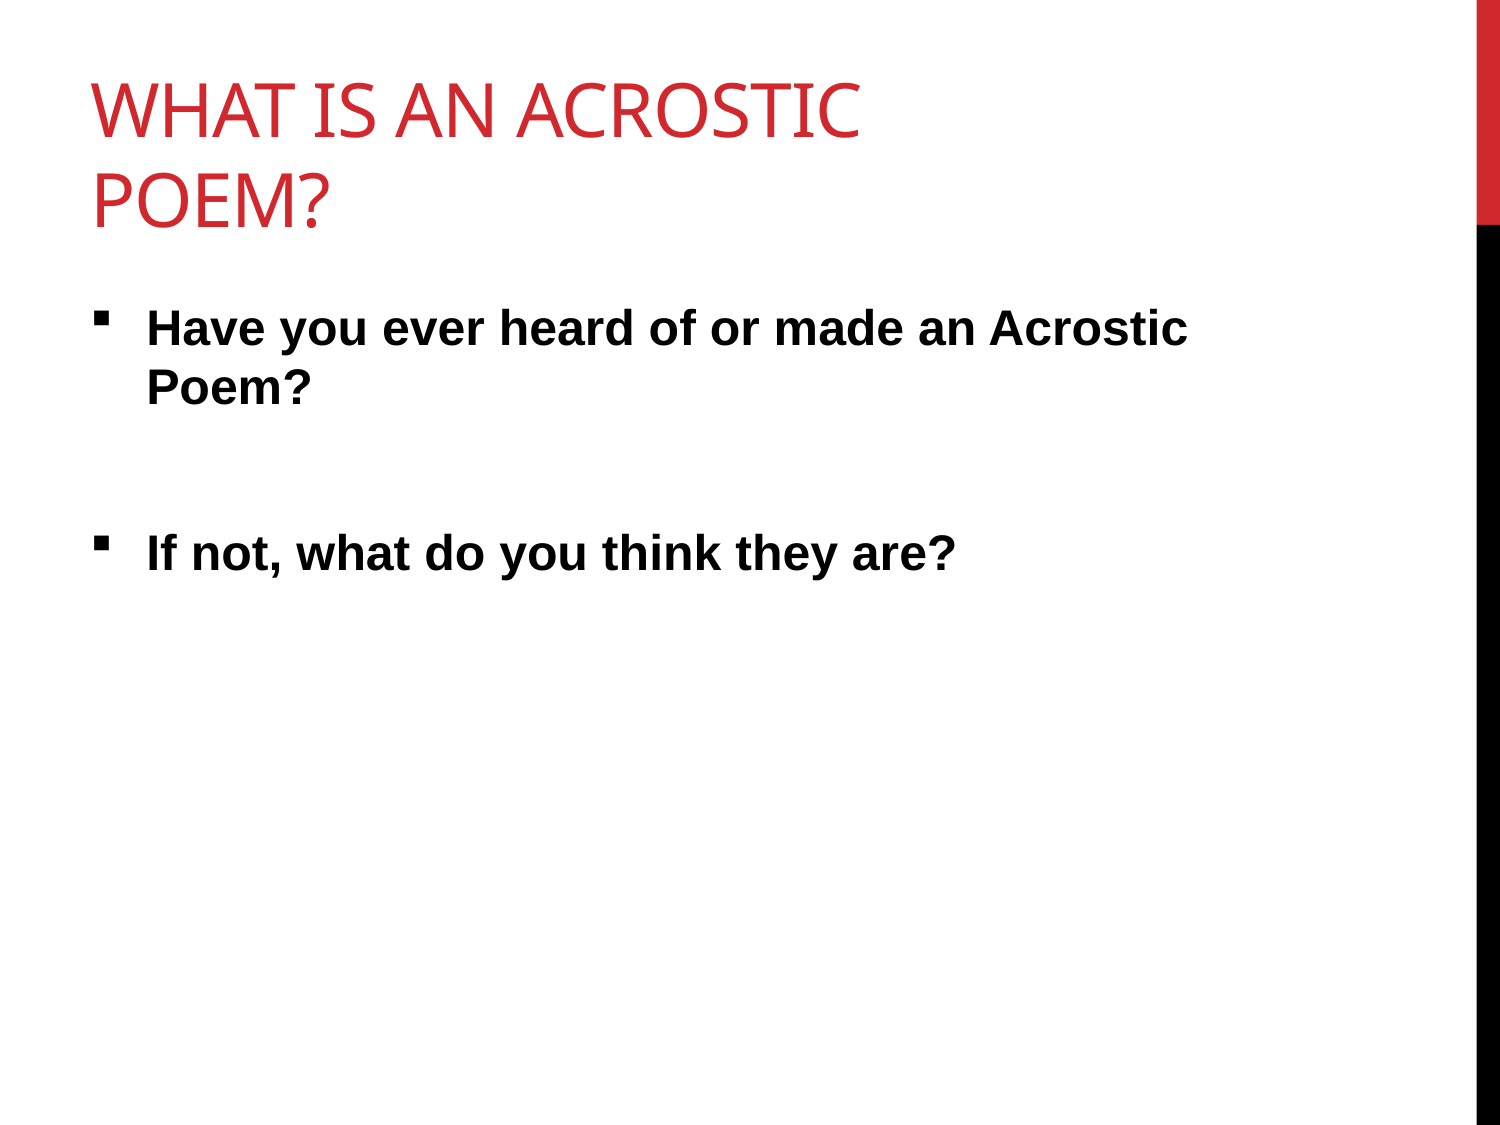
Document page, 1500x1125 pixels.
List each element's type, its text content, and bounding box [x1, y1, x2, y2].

list Have you ever heard of or made an Acrostic Poem? If not, what do you think they are? [75, 287, 1325, 1005]
title What is an acrostic poem? [75, 25, 1025, 250]
